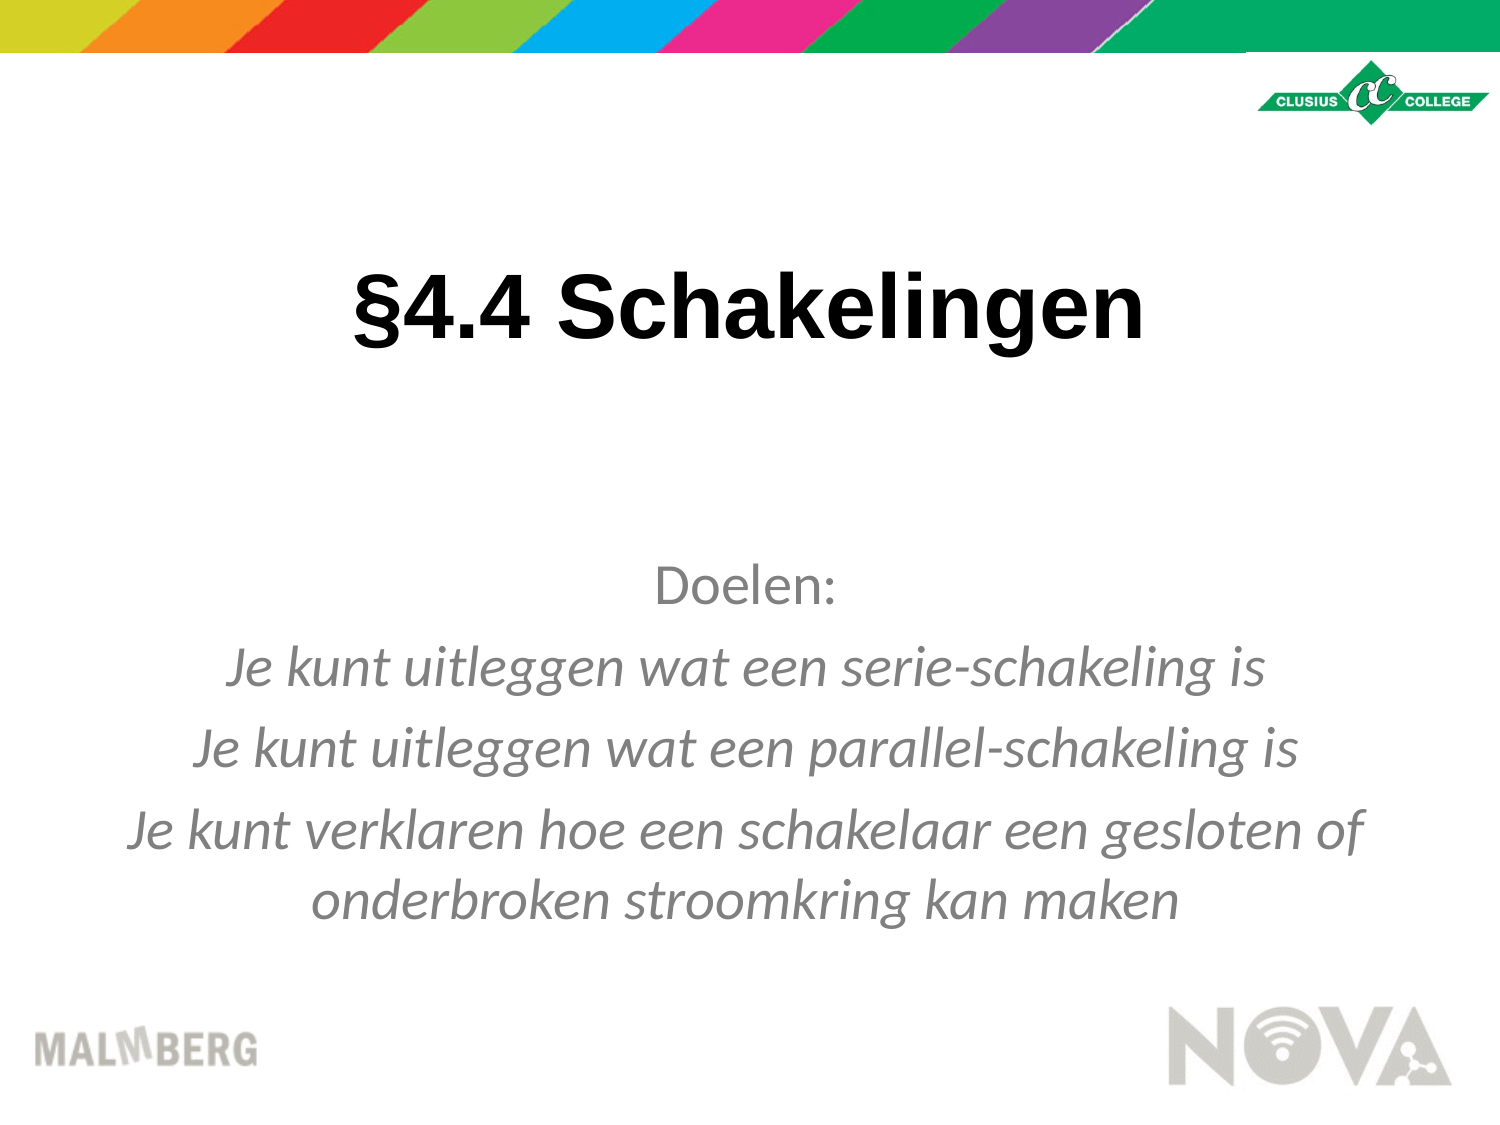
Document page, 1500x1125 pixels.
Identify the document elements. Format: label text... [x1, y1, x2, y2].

picture [658, 0, 1500, 133]
picture [1164, 984, 1459, 1108]
picture [34, 1024, 260, 1068]
subtitle Doelen: Je kunt uitleggen wat een serie-schakeling is Je kunt uitleggen wat een parallel-schakeling is Je kunt verklaren hoe een schakelaar een gesloten of onderbroken stroomkring kan maken [34, 538, 1459, 985]
title §4.4 Schakelingen [64, 181, 1436, 423]
picture [0, 0, 573, 53]
